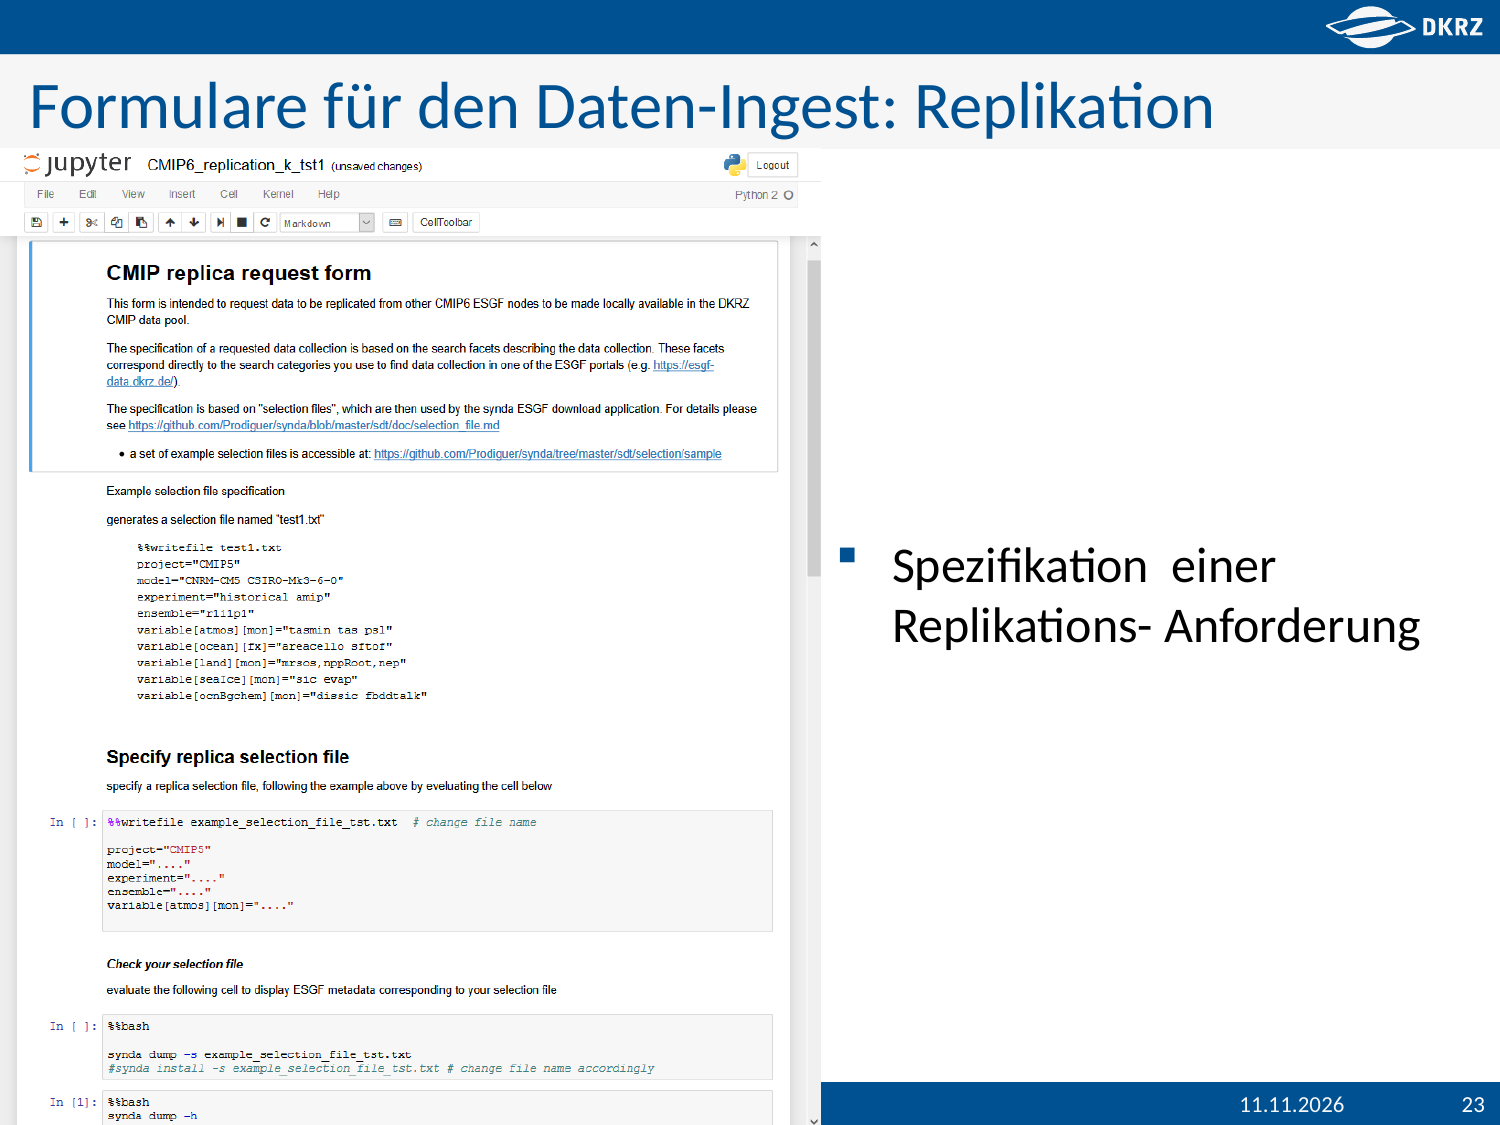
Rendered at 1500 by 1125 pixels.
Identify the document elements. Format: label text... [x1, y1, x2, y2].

slide_number 23 [1376, 1082, 1500, 1125]
picture [0, 148, 822, 1125]
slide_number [1187, 1082, 1360, 1125]
title Formulare für den Daten-Ingest: Replikation [0, 54, 1500, 149]
list Spezifikation einer Replikations- Anforderung [826, 196, 1500, 988]
